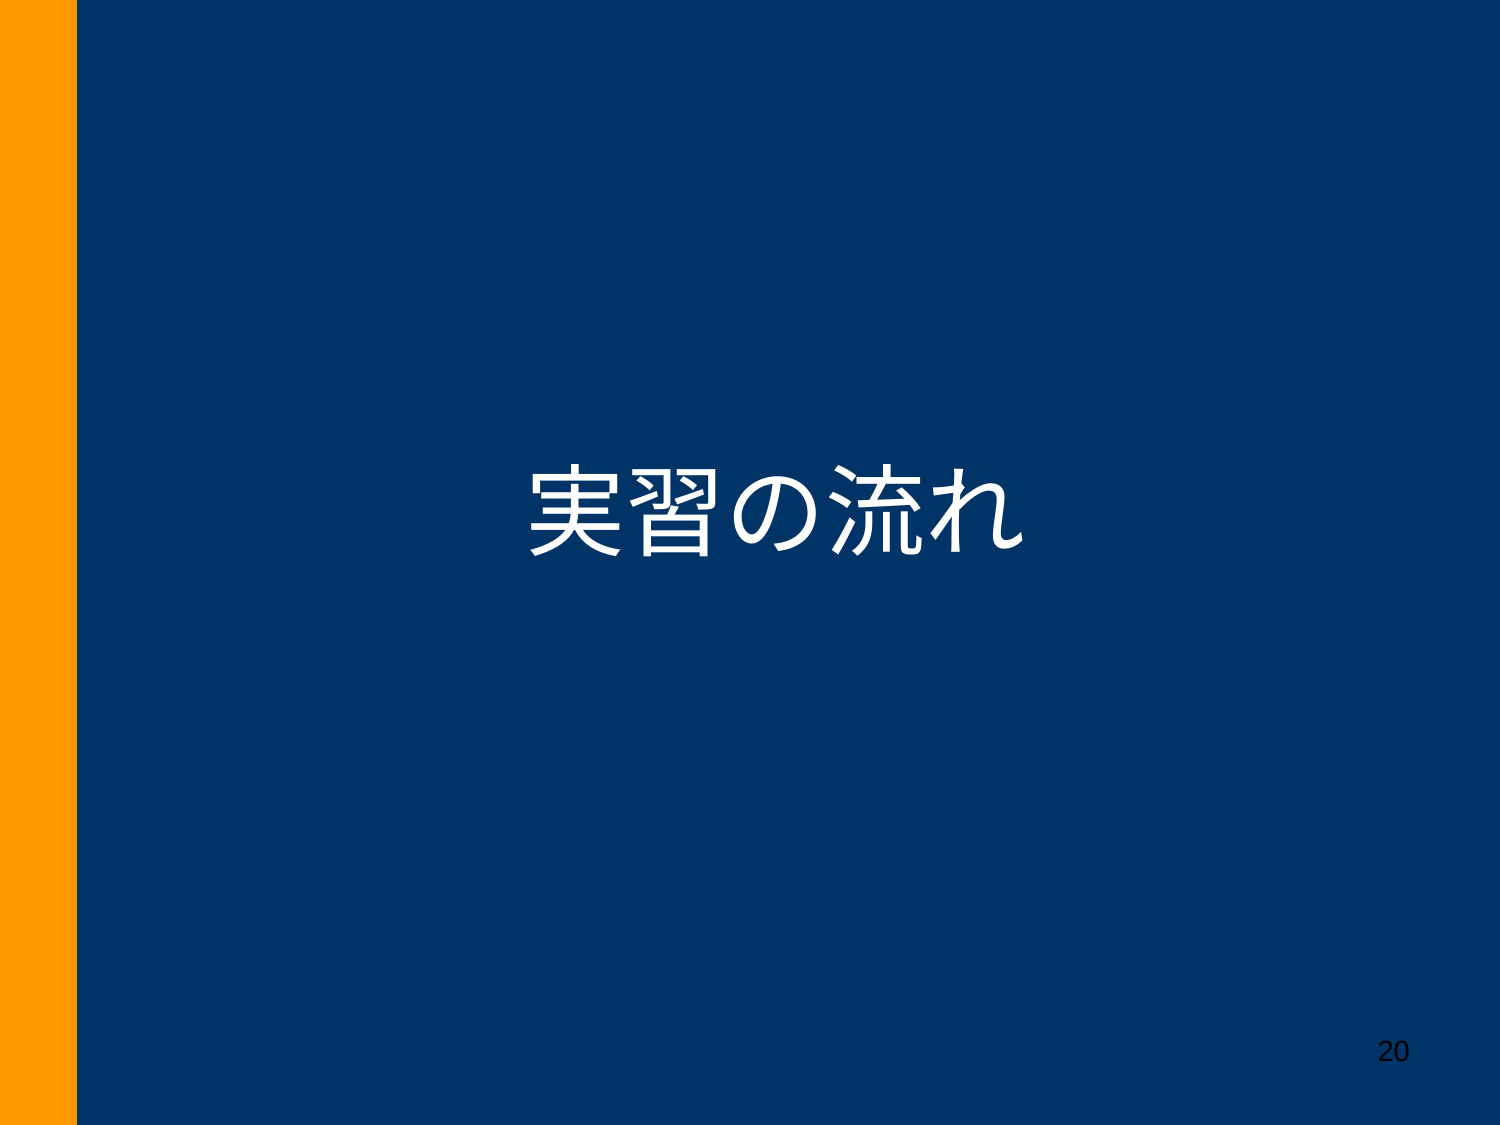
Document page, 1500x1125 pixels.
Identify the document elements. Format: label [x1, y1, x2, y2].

text_box [0, 0, 1500, 1125]
